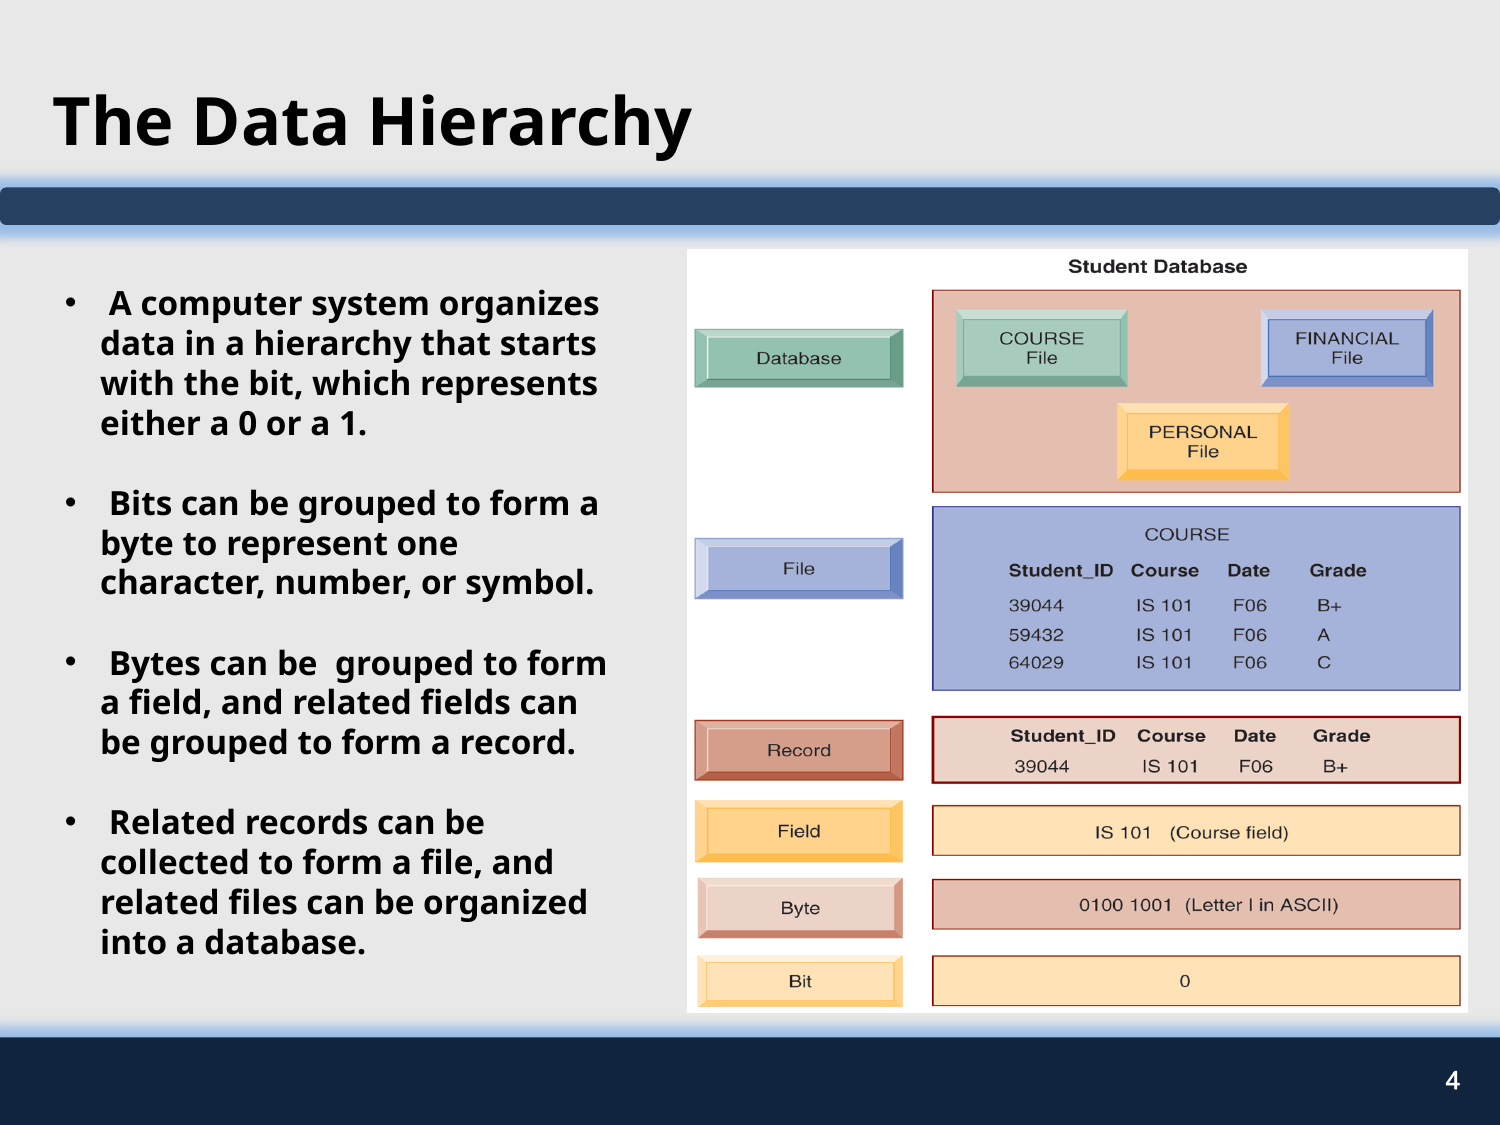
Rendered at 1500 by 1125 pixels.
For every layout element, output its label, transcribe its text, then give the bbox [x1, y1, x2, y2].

title The Data Hierarchy [37, 62, 1338, 176]
text_box A computer system organizes data in a hierarchy that starts with the bit, which represents either a 0 or a 1. Bits can be grouped to form a byte to represent one character, number, or symbol. Bytes can be grouped to form a field, and related fields can be grouped to form a record. Related records can be collected to form a file, and related files can be organized into a database. [49, 274, 638, 969]
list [687, 249, 1469, 1013]
slide_number 4 [1412, 1050, 1475, 1113]
